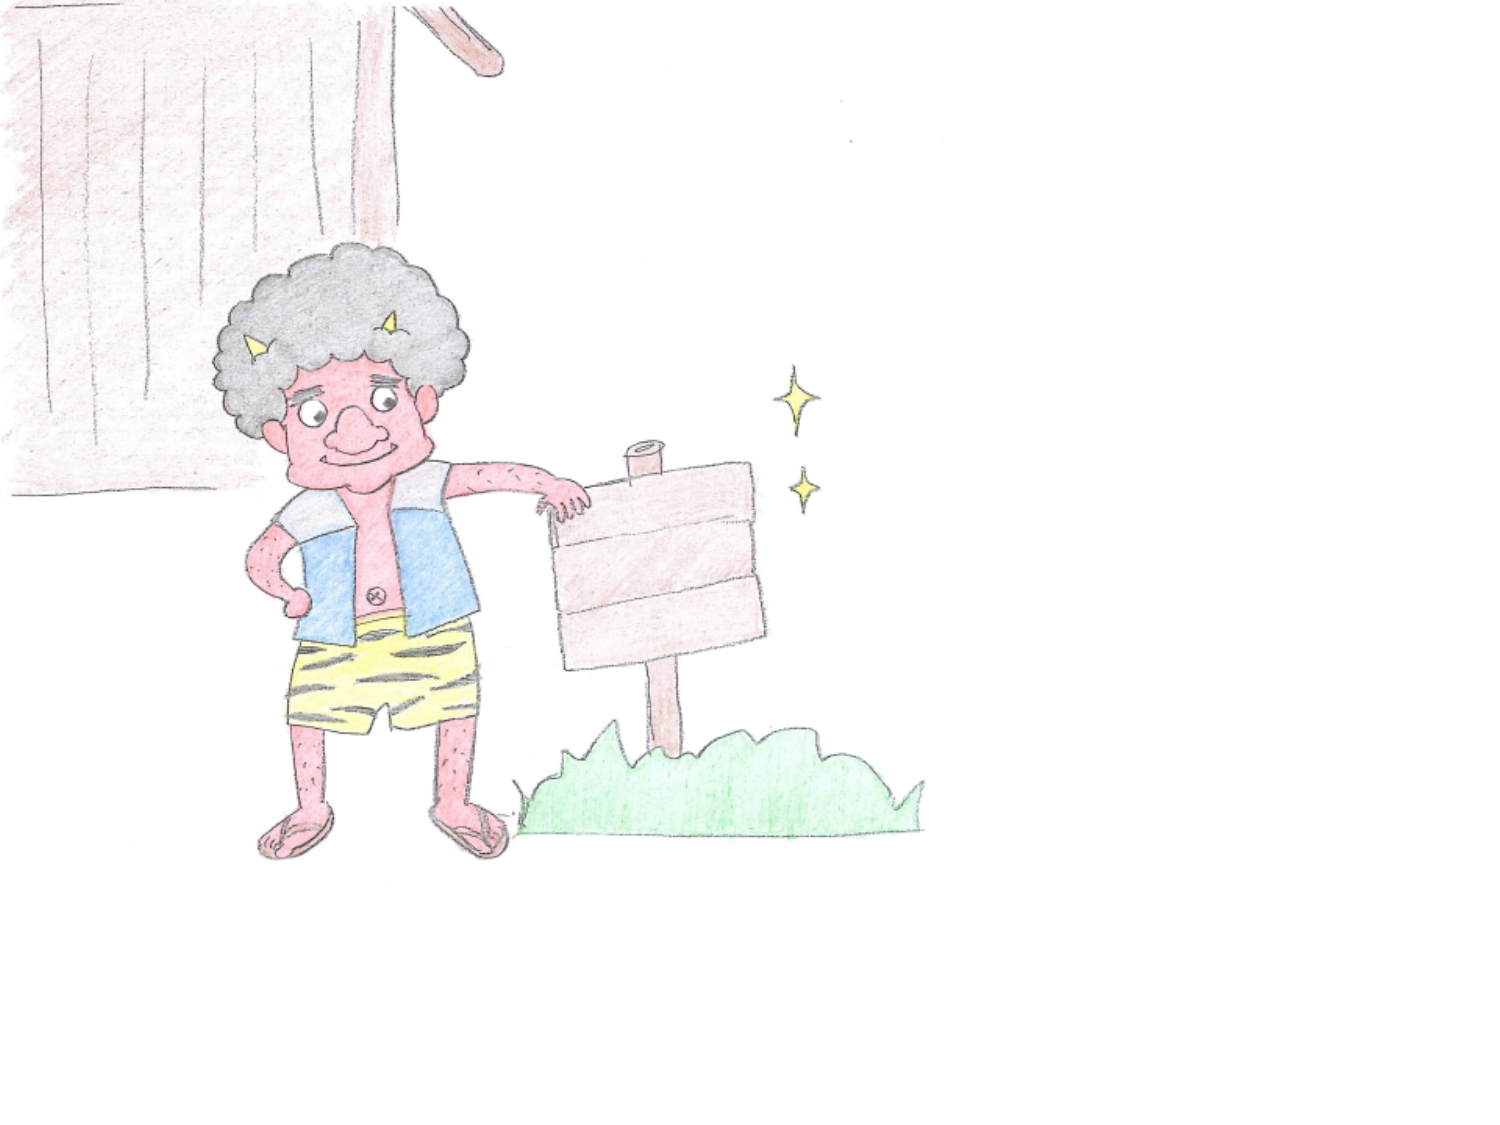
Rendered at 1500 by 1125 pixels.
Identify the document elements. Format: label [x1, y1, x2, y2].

picture [0, 0, 951, 901]
